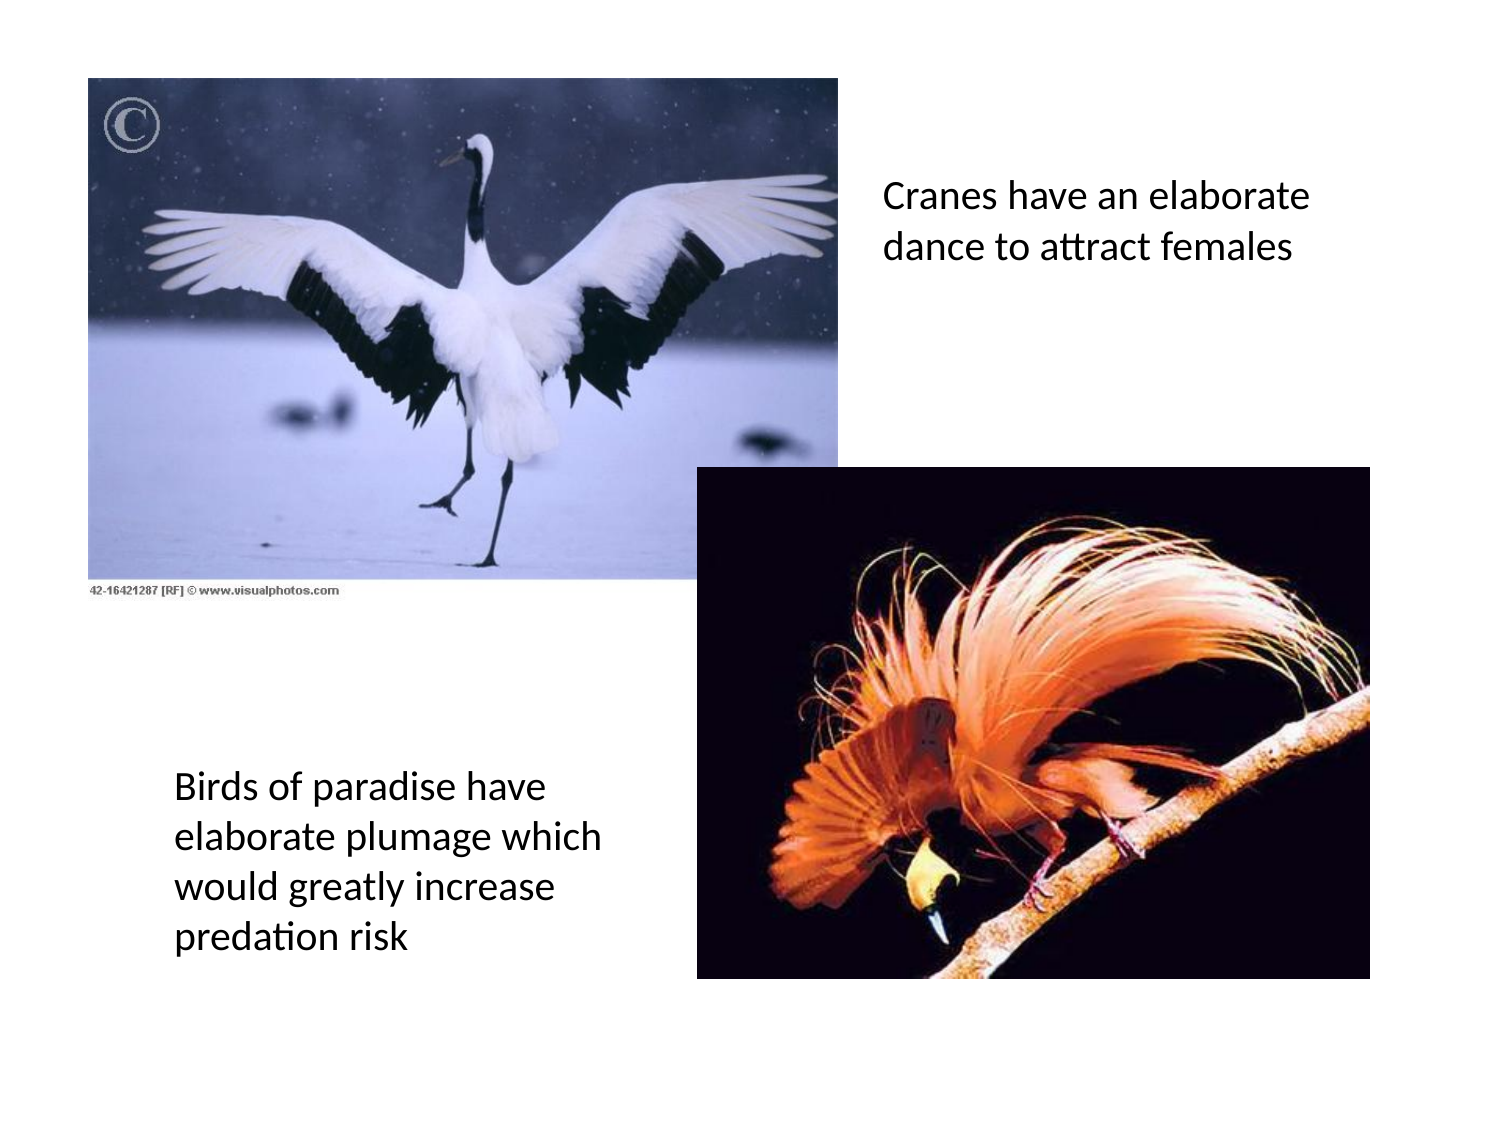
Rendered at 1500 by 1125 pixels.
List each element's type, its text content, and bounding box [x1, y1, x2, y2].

picture [88, 77, 1370, 980]
text_box Cranes have an elaborate dance to attract females [868, 160, 1424, 276]
text_box Birds of paradise have elaborate plumage which would greatly increase predation risk [159, 751, 656, 967]
